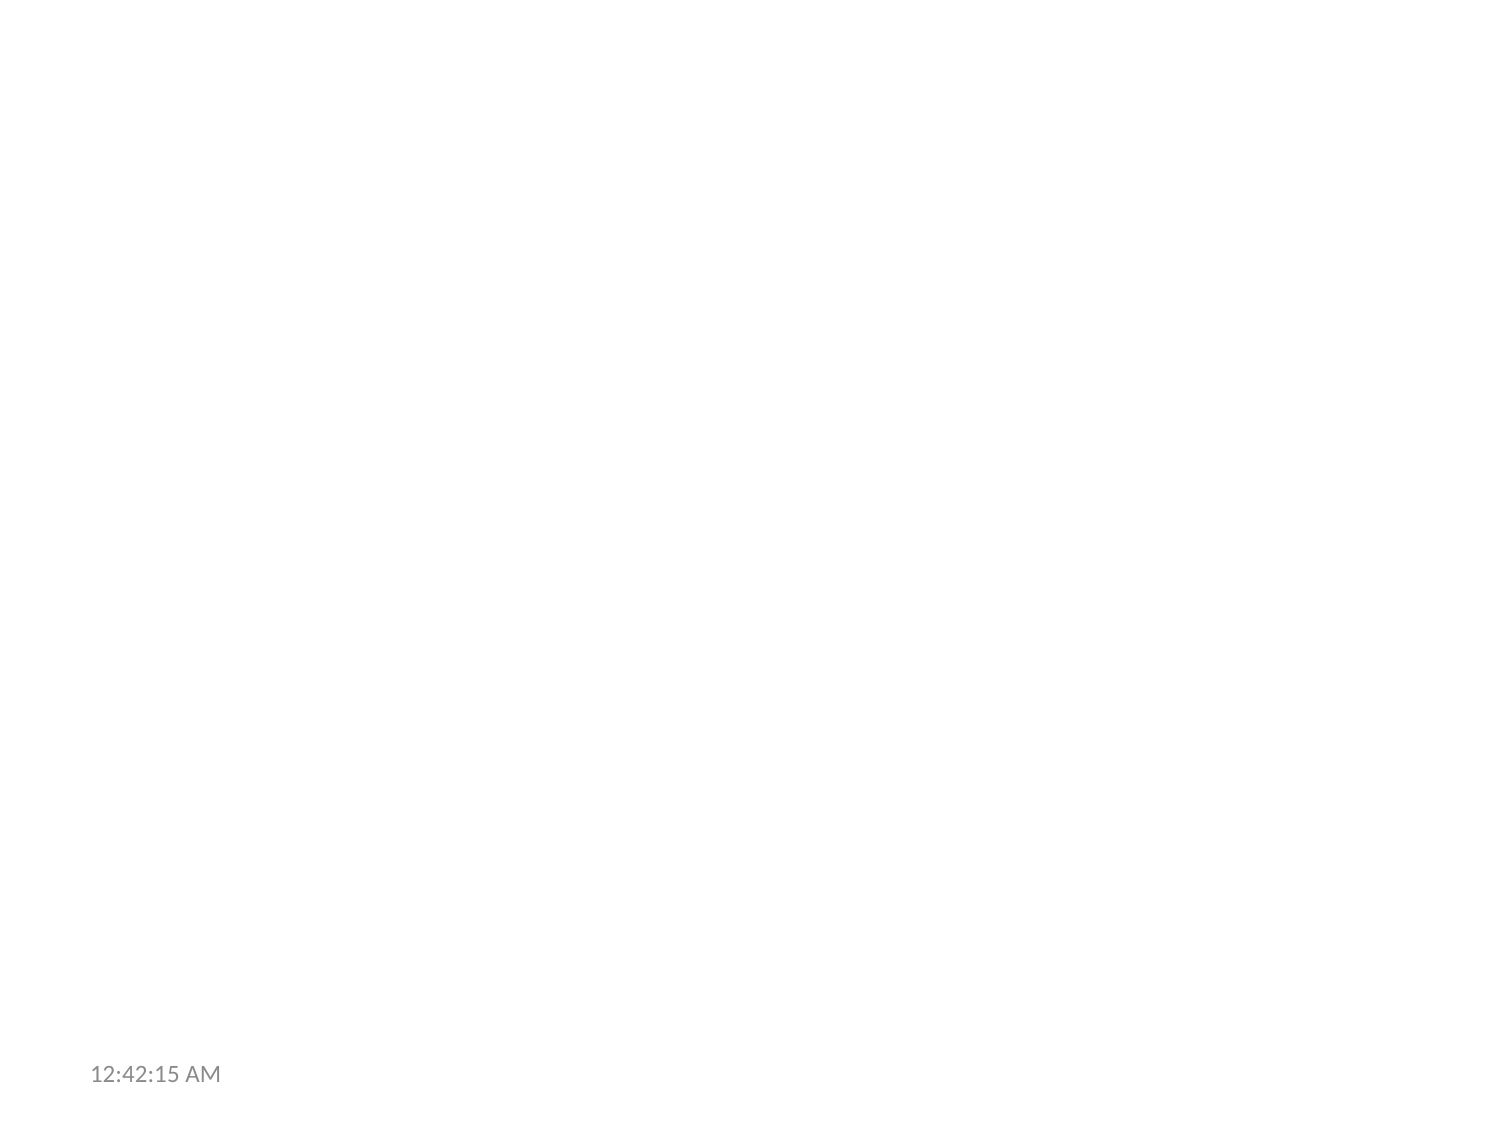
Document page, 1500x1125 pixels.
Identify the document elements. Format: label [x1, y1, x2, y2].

slide_number [75, 1042, 425, 1103]
